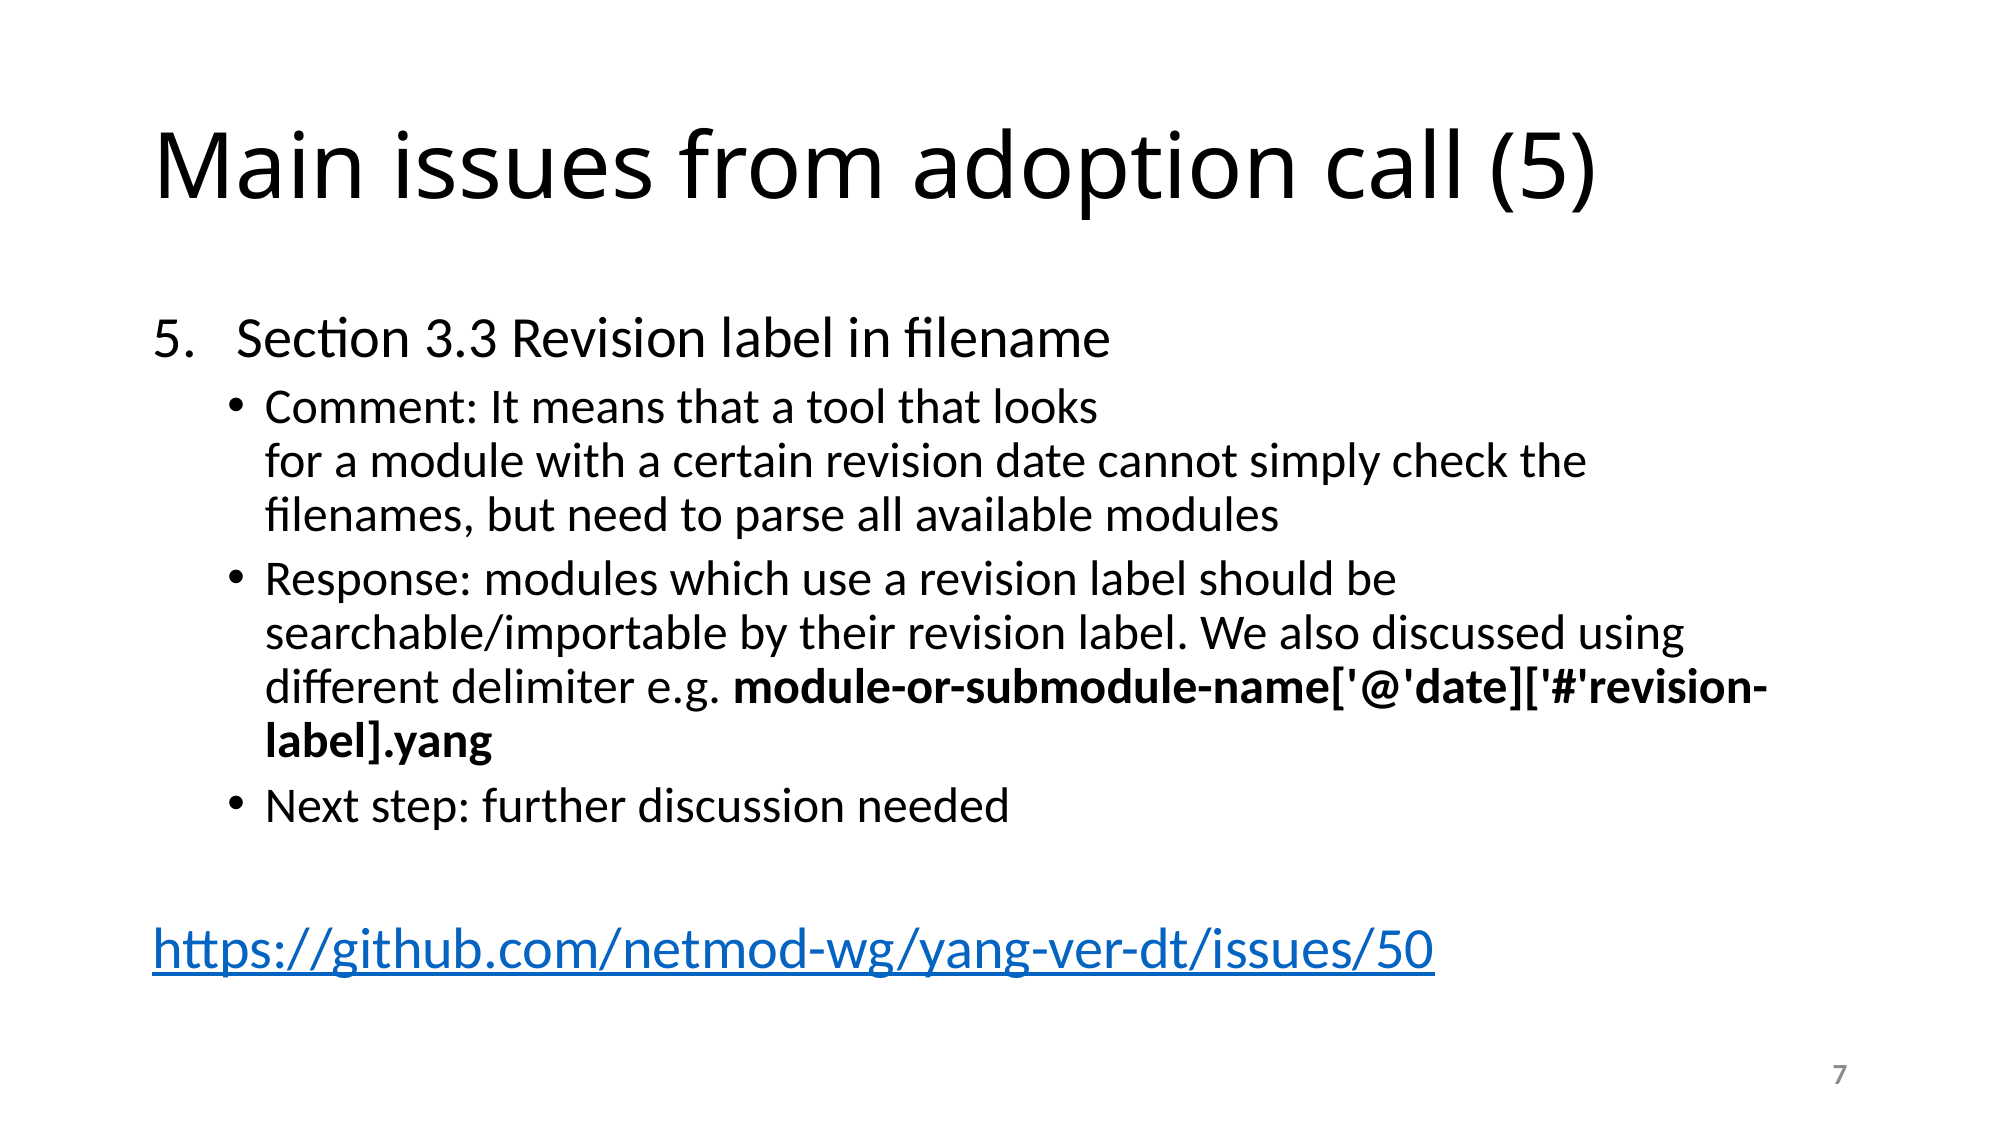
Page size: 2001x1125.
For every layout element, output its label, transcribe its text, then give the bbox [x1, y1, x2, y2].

list Section 3.3 Revision label in filename Comment: It means that a tool that looks for a module with a certain revision date cannot simply check the filenames, but need to parse all available modules Response: modules which use a revision label should be searchable/importable by their revision label. We also discussed using different delimiter e.g. module-or-submodule-name['@'date]['#'revision-label].yang Next step: further discussion needed https://github.com/netmod-wg/yang-ver-dt/issues/50 [137, 299, 1863, 1014]
slide_number 7 [1412, 1042, 1863, 1103]
title Main issues from adoption call (5) [137, 59, 1863, 278]
